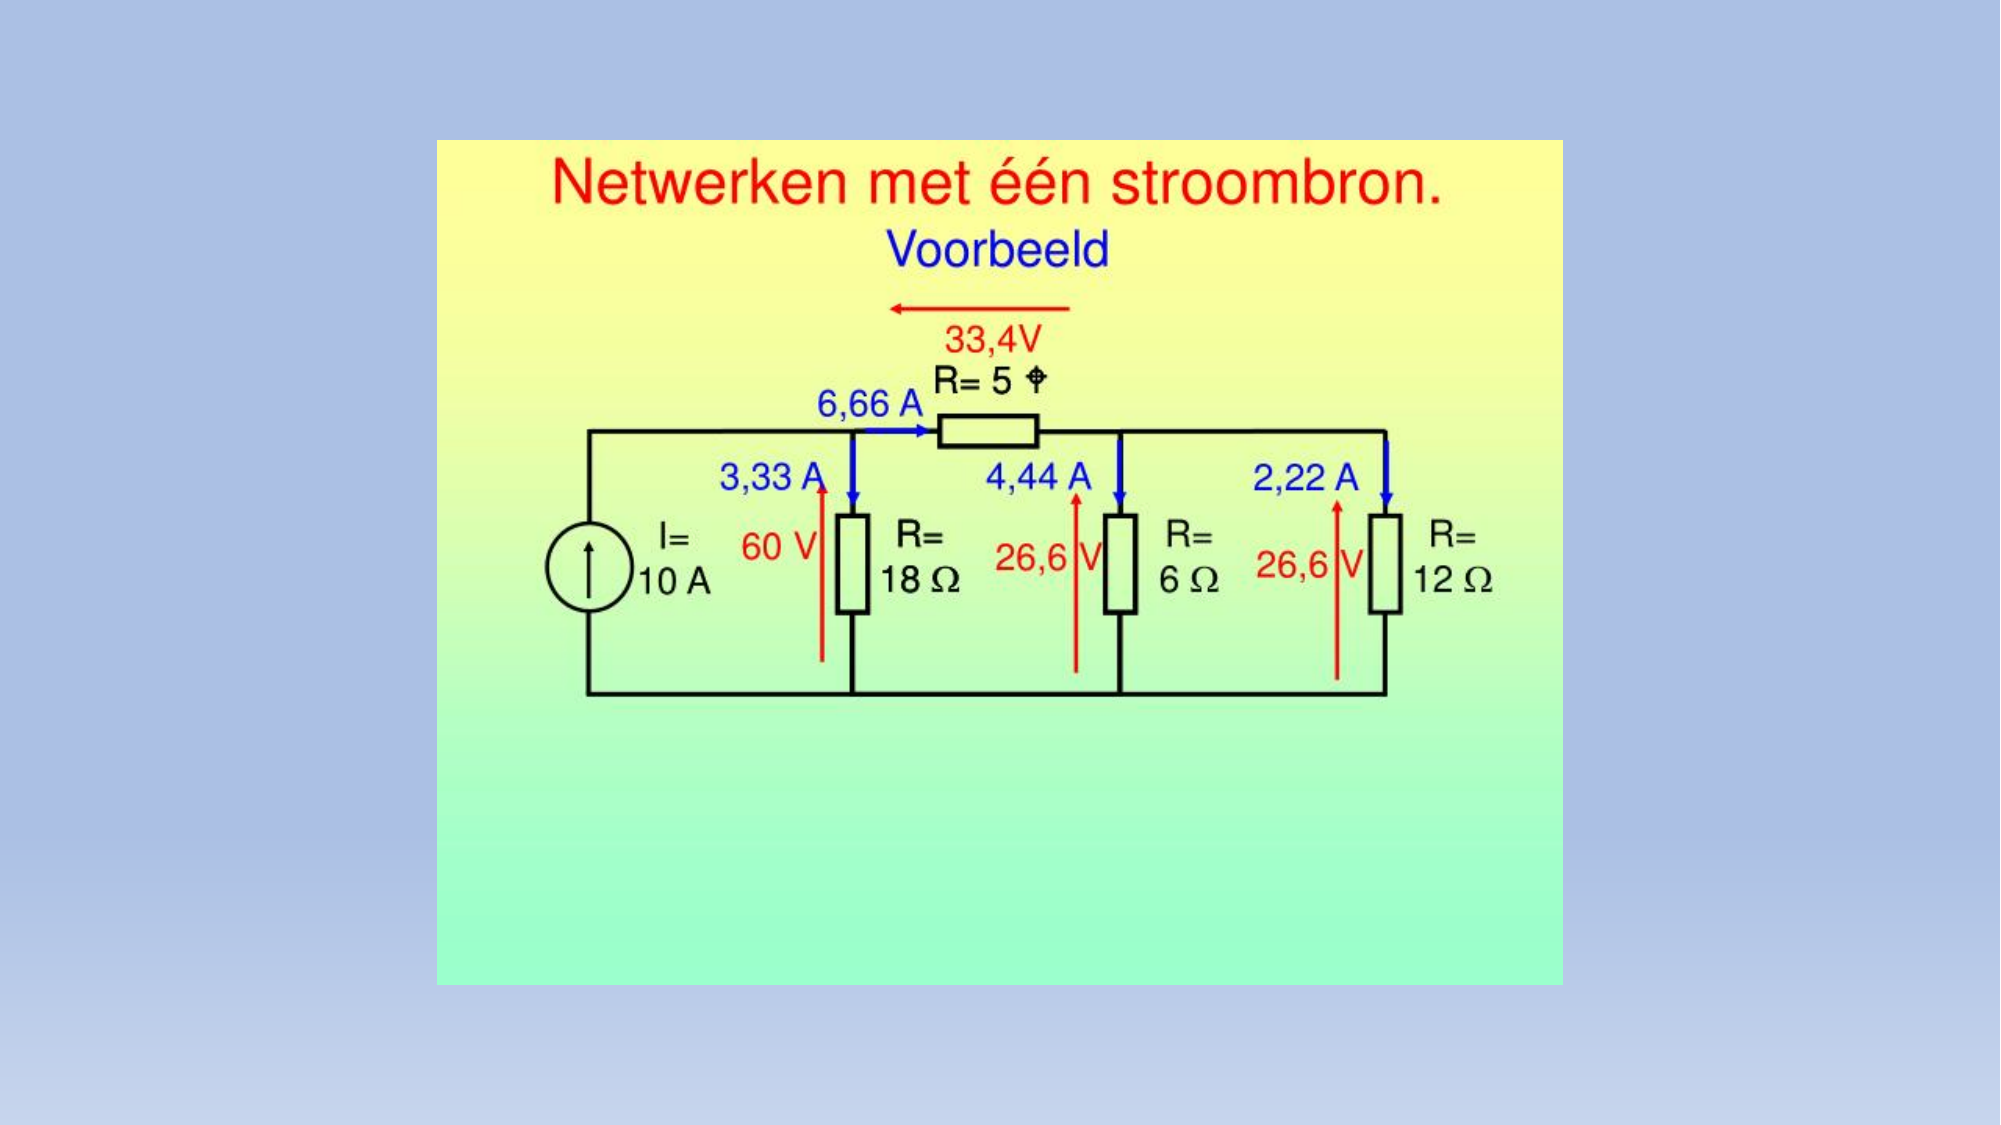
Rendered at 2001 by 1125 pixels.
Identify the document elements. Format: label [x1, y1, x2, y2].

picture [437, 140, 1563, 985]
